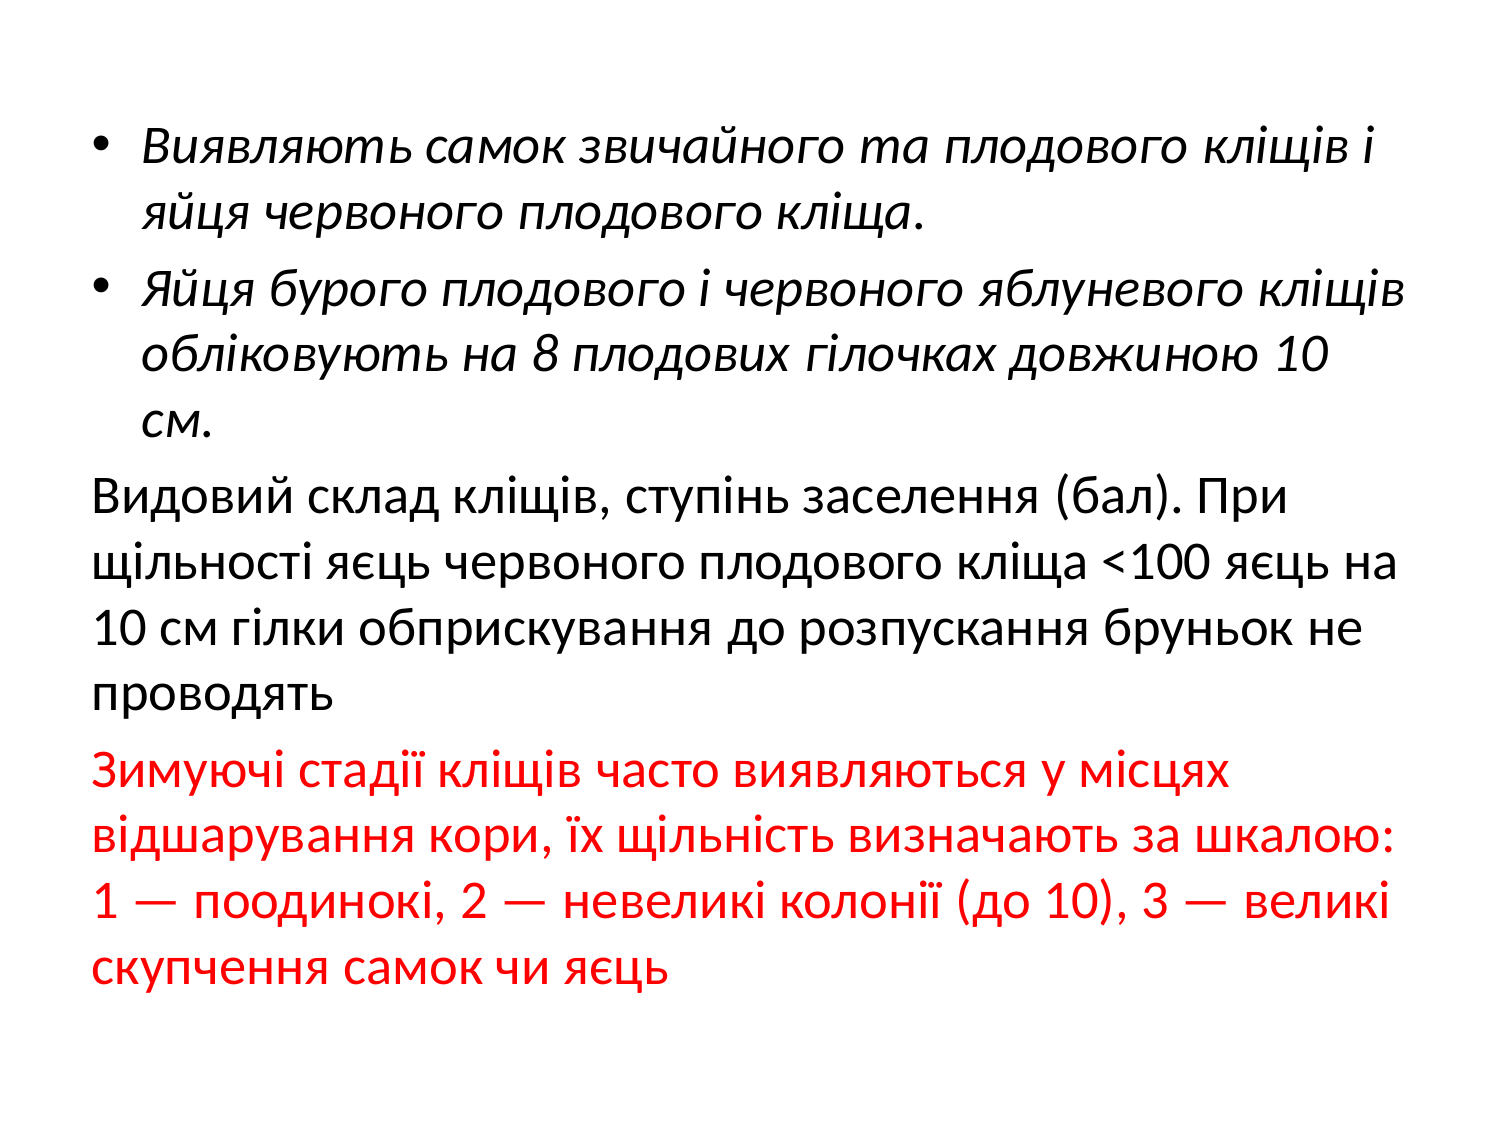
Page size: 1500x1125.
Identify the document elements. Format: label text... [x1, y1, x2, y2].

list Виявляють самок звичайного та плодового кліщів і яйця червоного плодового кліща. Яйця бурого плодового і червоного яблуневого кліщів обліковують на 8 плодових гілочках довжиною 10 см. Видовий склад кліщів, ступінь заселення (бал). При щільності яєць червоного плодового кліща <100 яєць на 10 см гілки обприскування до розпускання бруньок не проводять Зимуючі стадії кліщів часто виявляються у місцях відшарування кори, їх щільність визначають за шкалою: 1 — поодинокі, 2 — невеликі колонії (до 10), 3 — великі скупчення самок чи яєць [76, 101, 1427, 1024]
